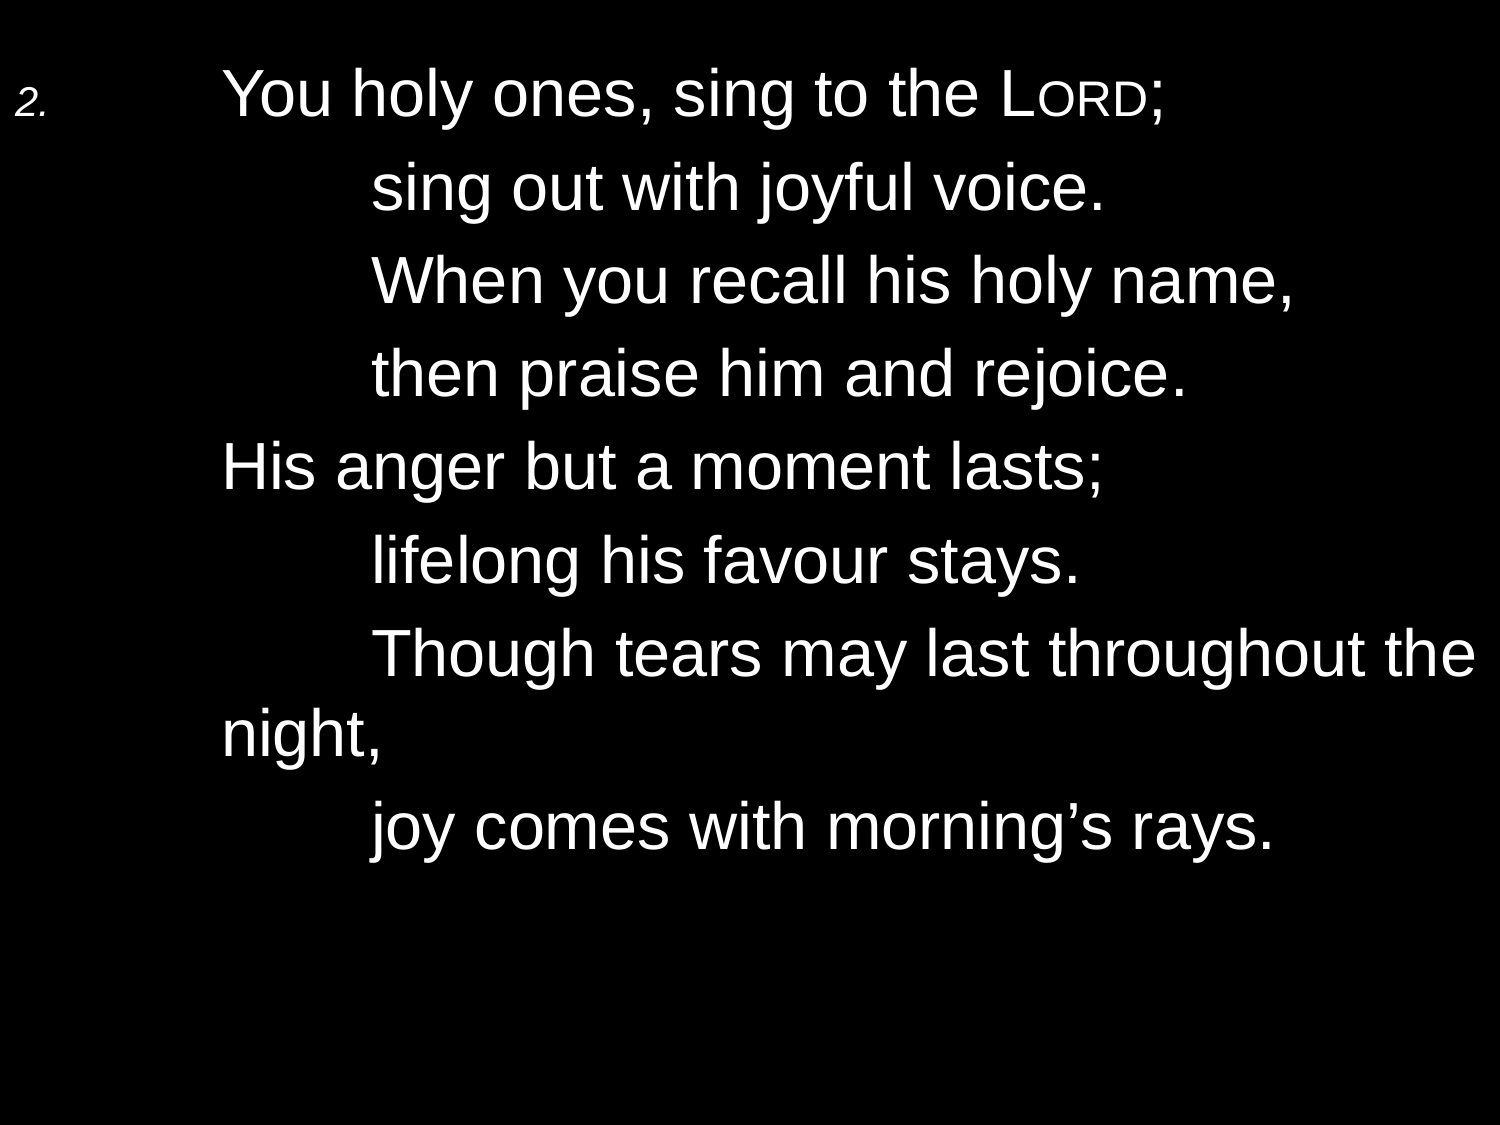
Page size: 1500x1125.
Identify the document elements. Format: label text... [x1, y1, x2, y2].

list 2. You holy ones, sing to the Lord; sing out with joyful voice. When you recall his holy name, then praise him and rejoice. His anger but a moment lasts; lifelong his favour stays. Though tears may last throughout the night, joy comes with morning’s rays. [0, 42, 1500, 1047]
